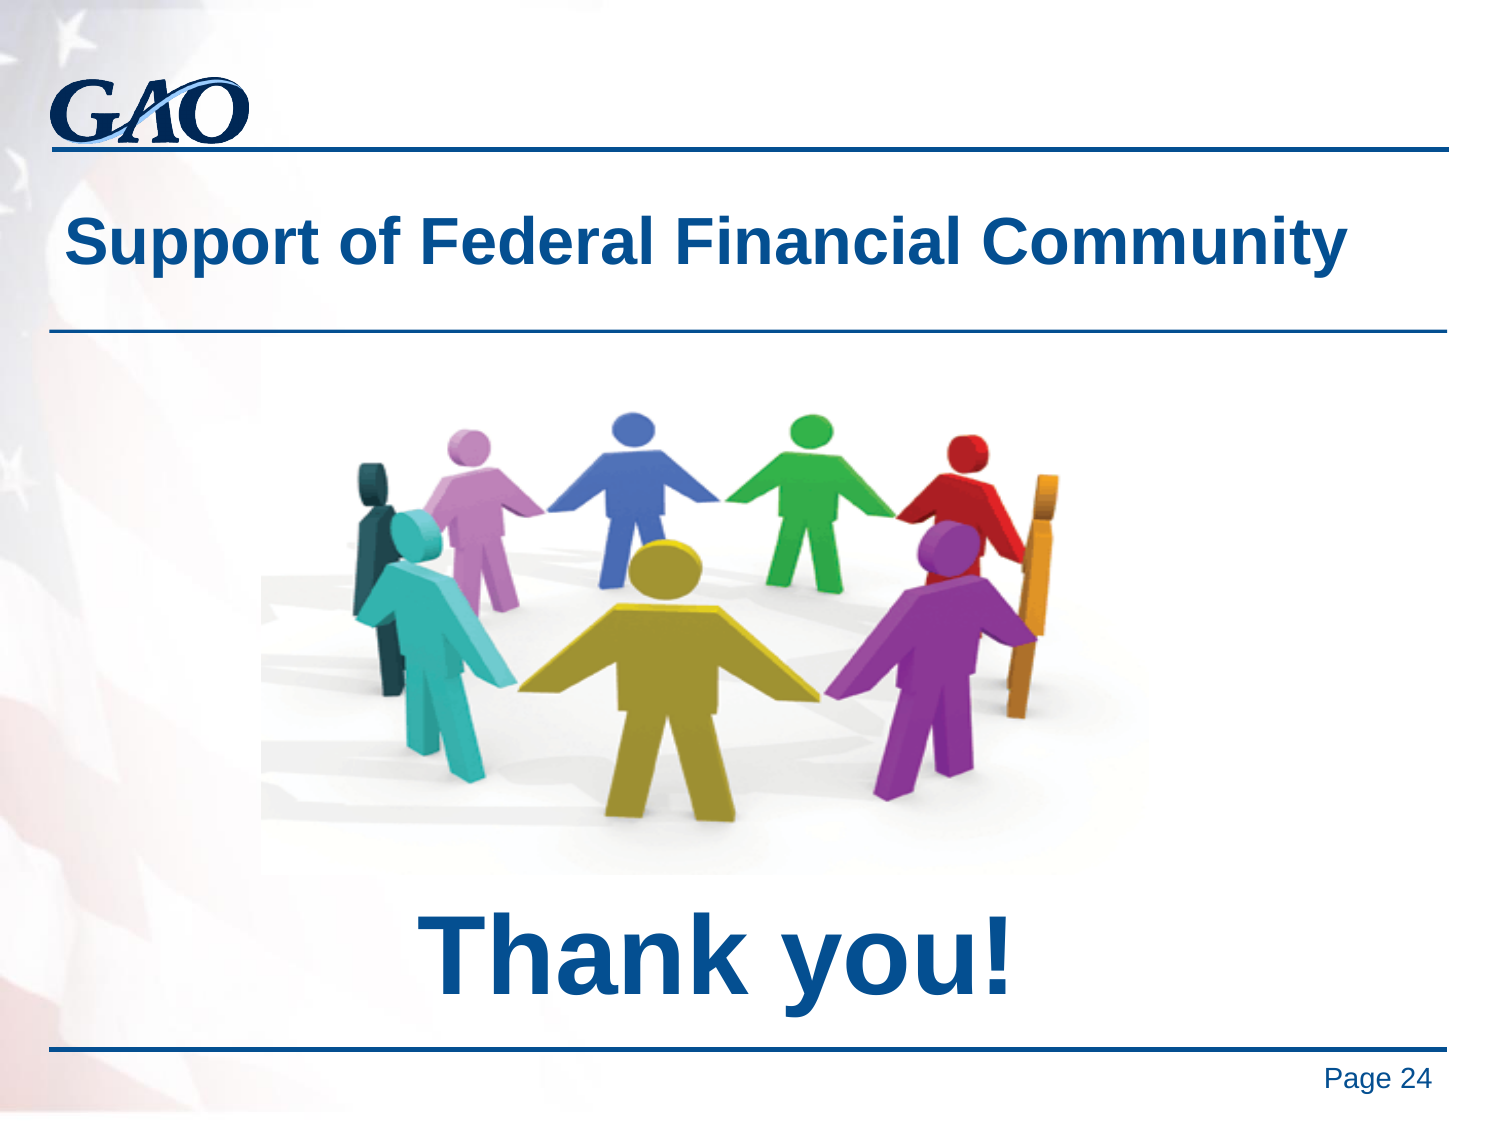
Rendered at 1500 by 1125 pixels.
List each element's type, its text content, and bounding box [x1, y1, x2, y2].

picture [0, 0, 1500, 1125]
slide_number Page 24 [1097, 1050, 1448, 1103]
text_box Thank you! [403, 885, 1033, 1025]
list [49, 343, 1447, 1038]
title Support of Federal Financial Community [49, 162, 1447, 313]
